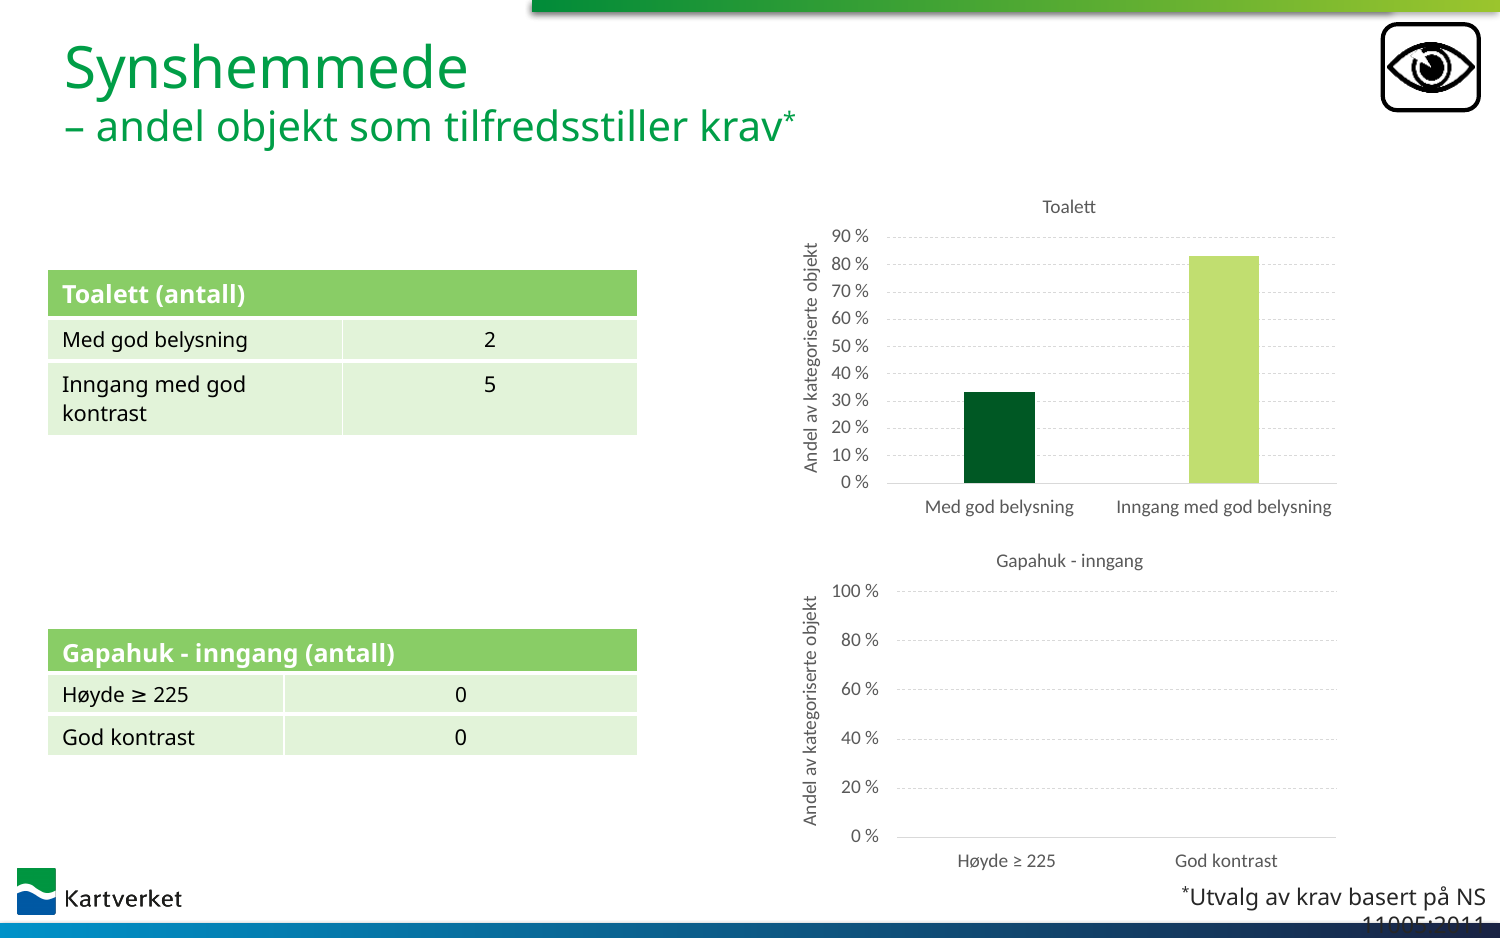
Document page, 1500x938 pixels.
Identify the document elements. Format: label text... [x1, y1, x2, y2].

picture [791, 541, 1348, 880]
table_cell 0 [285, 675, 637, 712]
table_header Toalett (antall) [48, 270, 637, 316]
table_cell 2 [343, 320, 637, 359]
table_cell Høyde ≥ 225 [48, 675, 283, 712]
text_box *Utvalg av krav basert på NS 11005:2011 [1068, 873, 1500, 938]
table_cell 5 [343, 363, 637, 435]
table_cell 0 [285, 716, 637, 755]
table_cell Inngang med god kontrast [48, 363, 342, 435]
table_header Gapahuk - inngang (antall) [48, 629, 637, 671]
text_box Synshemmede – andel objekt som tilfredsstiller krav* [49, 24, 1431, 158]
table_cell God kontrast [48, 716, 283, 755]
picture [791, 187, 1348, 526]
table_cell Med god belysning [48, 320, 342, 359]
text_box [1382, 24, 1480, 111]
